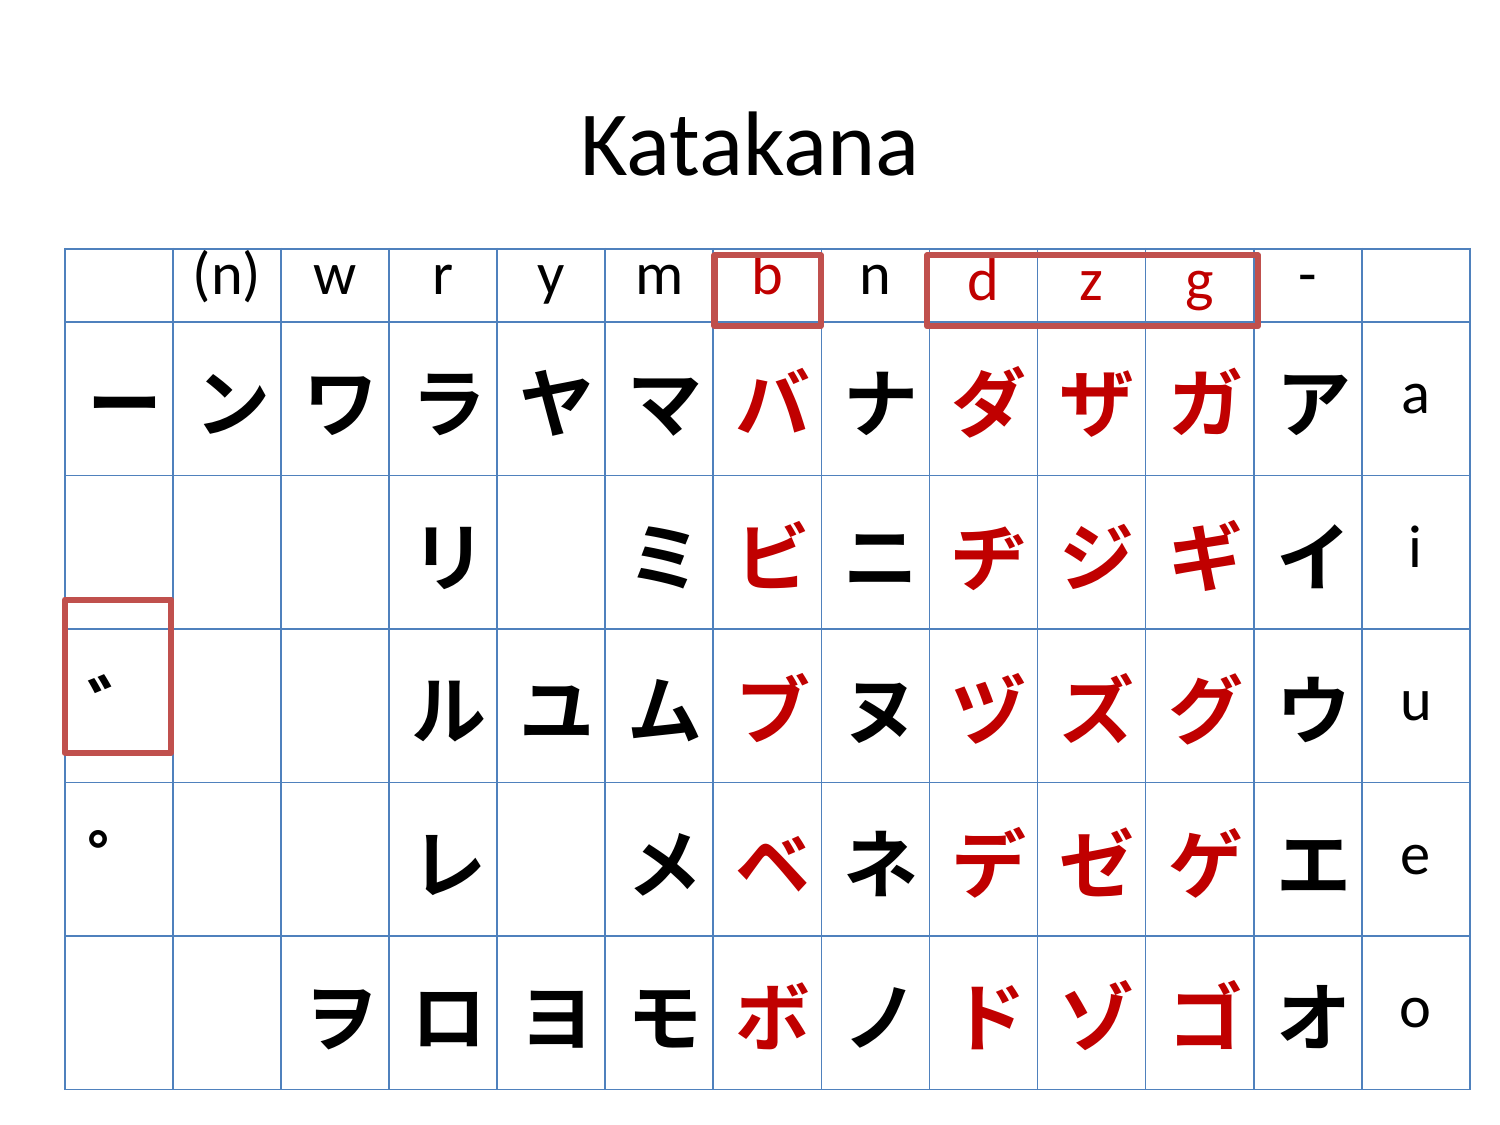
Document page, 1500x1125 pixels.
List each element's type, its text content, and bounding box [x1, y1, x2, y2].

table_cell レ [390, 783, 496, 935]
table_header y [498, 250, 604, 321]
table_cell ギ [1146, 476, 1253, 628]
table_header [66, 250, 172, 321]
table_cell ム [606, 630, 712, 782]
table_cell [498, 476, 604, 628]
table_cell モ [606, 937, 712, 1089]
table_cell [66, 476, 172, 598]
table_cell メ [606, 783, 712, 935]
table_cell ー [66, 323, 172, 475]
table_cell マ [606, 323, 712, 475]
table_cell ロ [390, 937, 496, 1089]
table_header [1363, 250, 1469, 321]
table_cell [174, 937, 280, 1089]
table_cell ゼ [1038, 783, 1145, 935]
table_cell リ [390, 476, 496, 628]
table_cell ゜ [66, 783, 172, 935]
table_cell [174, 783, 280, 935]
table_header n [822, 250, 929, 321]
table_cell ビ [714, 476, 821, 628]
table_cell ゾ [1038, 937, 1145, 1089]
table_cell ウ [1255, 630, 1361, 782]
table_cell [282, 783, 388, 935]
table_cell エ [1255, 783, 1361, 935]
table_cell [174, 476, 280, 628]
table_cell ユ [498, 630, 604, 782]
table_cell ワ [282, 323, 388, 475]
table_cell ボ [714, 937, 821, 1089]
table_cell グ [1146, 630, 1253, 782]
table_header r [390, 250, 496, 321]
table_cell ゲ [1146, 783, 1253, 935]
table_cell ア [1255, 323, 1361, 475]
text_box [712, 253, 823, 328]
table_cell ヤ [498, 323, 604, 475]
table_cell [66, 937, 172, 1089]
table_header (n) [174, 250, 280, 321]
table_header - [1255, 250, 1361, 321]
table_cell e [1363, 783, 1469, 935]
title Katakana [75, 45, 1425, 233]
table_cell ド [930, 937, 1037, 1089]
table_cell ニ [822, 476, 929, 628]
table_cell ヌ [822, 630, 929, 782]
table_cell ブ [714, 630, 821, 782]
table_cell ル [390, 630, 496, 782]
table_cell ベ [714, 783, 821, 935]
table_cell デ [930, 783, 1037, 935]
table_cell [498, 783, 604, 935]
table_cell ダ [930, 328, 1037, 475]
table_cell ネ [822, 783, 929, 935]
table_cell [282, 476, 388, 628]
table_cell a [1363, 323, 1469, 475]
table_cell ズ [1038, 630, 1145, 782]
table_cell ザ [1038, 328, 1145, 475]
table_cell オ [1255, 937, 1361, 1089]
table_cell ミ [606, 476, 712, 628]
table_cell イ [1255, 476, 1361, 628]
table_cell [282, 630, 388, 782]
table_cell ヅ [930, 630, 1037, 782]
table_cell ガ [1146, 328, 1253, 475]
table_cell ノ [822, 937, 929, 1089]
table_cell o [1363, 937, 1469, 1089]
table_cell ジ [1038, 476, 1145, 628]
table_cell ゴ [1146, 937, 1253, 1089]
table_cell ゛ [66, 755, 172, 782]
table_cell ラ [390, 323, 496, 475]
text_box [925, 253, 1260, 328]
table_cell バ [714, 328, 821, 475]
table_cell ン [174, 323, 280, 475]
table_cell ナ [822, 323, 929, 475]
text_box [63, 598, 173, 755]
table_cell ヂ [930, 476, 1037, 628]
table_cell i [1363, 476, 1469, 628]
table_cell ヲ [282, 937, 388, 1089]
table_cell [174, 630, 280, 782]
table_header m [606, 250, 712, 321]
table_header w [282, 250, 388, 321]
table_cell ヨ [498, 937, 604, 1089]
table_cell u [1363, 630, 1469, 782]
